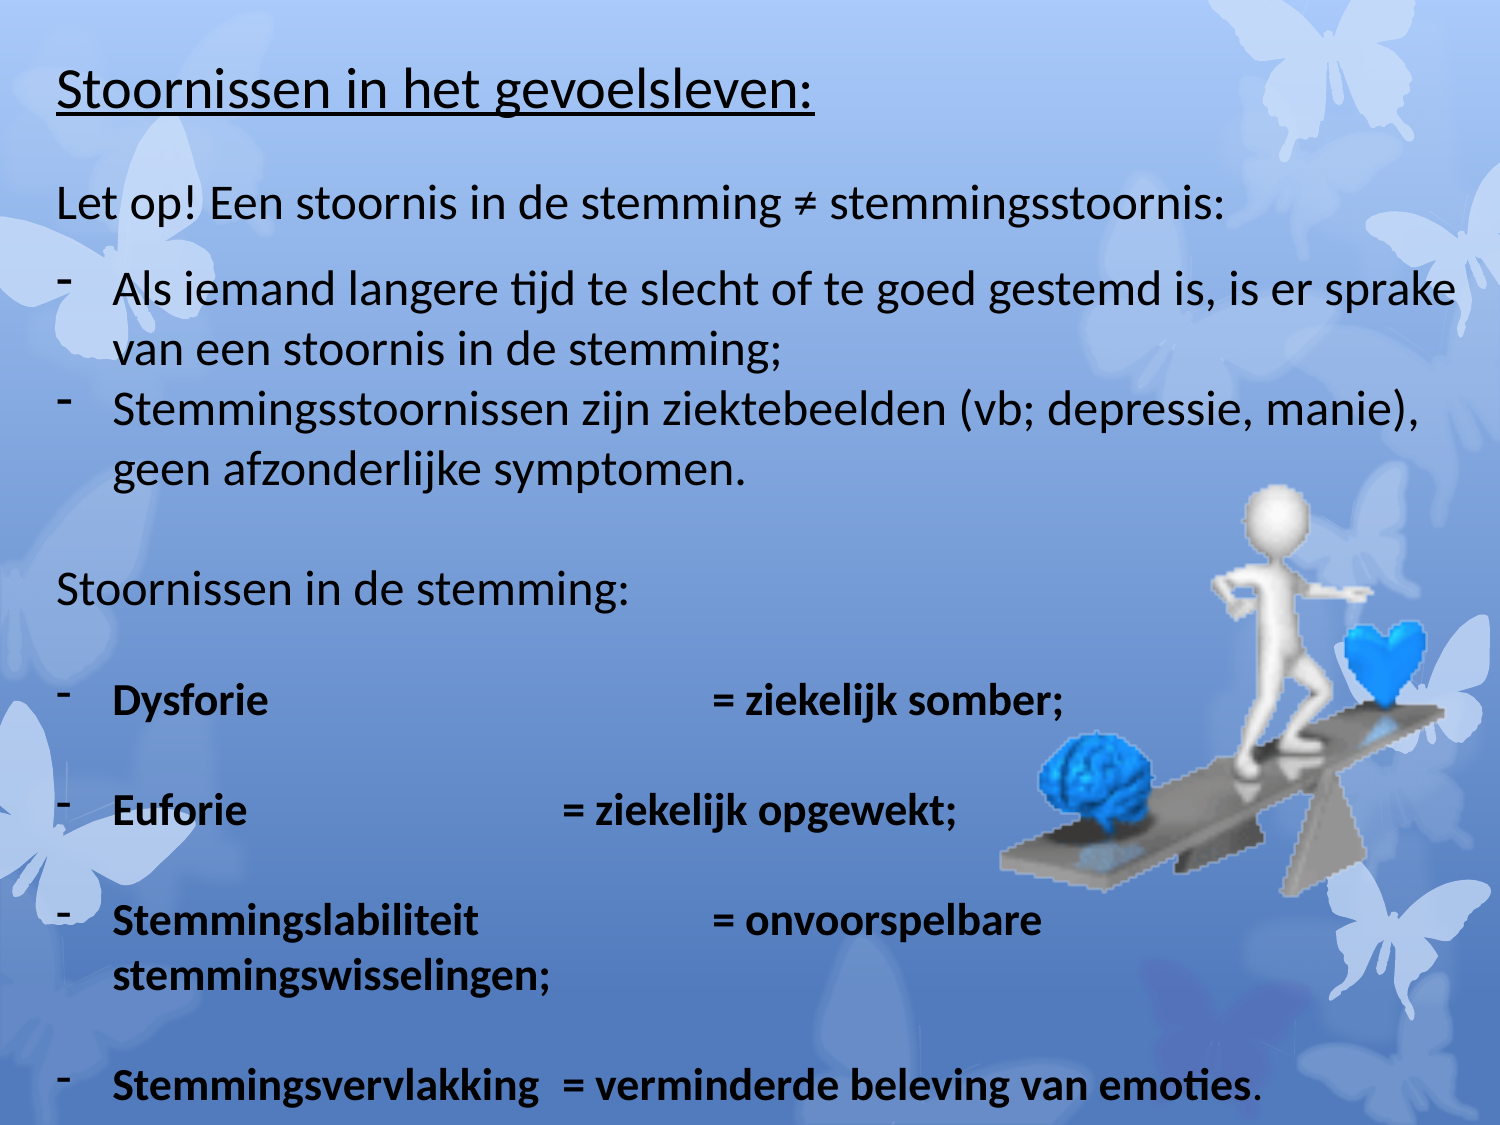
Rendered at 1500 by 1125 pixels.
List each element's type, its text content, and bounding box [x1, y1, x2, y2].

text_box Stoornissen in het gevoelsleven: Let op! Een stoornis in de stemming ≠ stemmingsstoornis: Als iemand langere tijd te slecht of te goed gestemd is, is er sprake van een stoornis in de stemming; Stemmingsstoornissen zijn ziektebeelden (vb; depressie, manie), geen afzonderlijke symptomen. Stoornissen in de stemming: Dysforie = ziekelijk somber; Euforie = ziekelijk opgewekt; Stemmingslabiliteit = onvoorspelbare stemmingswisselingen; Stemmingsvervlakking = verminderde beleving van emoties. [41, 42, 1483, 1118]
picture [968, 479, 1478, 1045]
